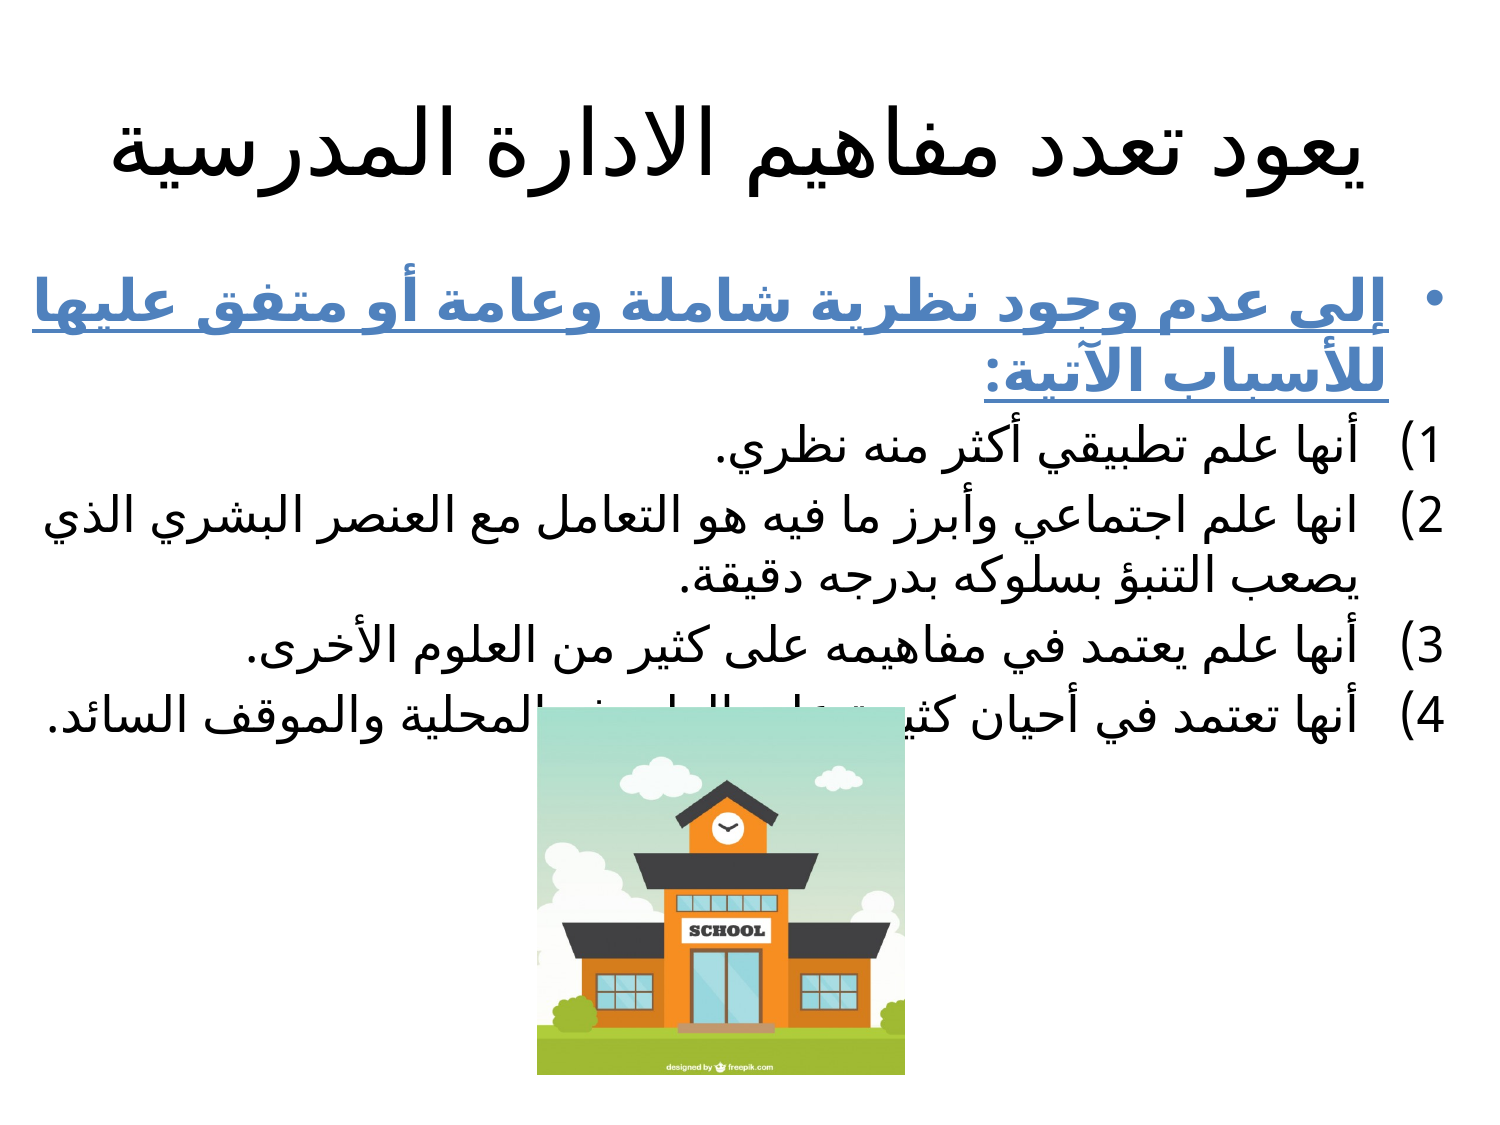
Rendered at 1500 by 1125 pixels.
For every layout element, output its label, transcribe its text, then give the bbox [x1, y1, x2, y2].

title يعود تعدد مفاهيم الادارة المدرسية [75, 45, 1425, 233]
picture [537, 707, 906, 1076]
list إلى عدم وجود نظرية شاملة وعامة أو متفق عليها للأسباب الآتية: أنها علم تطبيقي أكثر منه نظري. انها علم اجتماعي وأبرز ما فيه هو التعامل مع العنصر البشري الذي يصعب التنبؤ بسلوكه بدرجه دقيقة. أنها علم يعتمد في مفاهيمه على كثير من العلوم الأخرى. أنها تعتمد في أحيان كثيرة على الظروف المحلية والموقف السائد. [0, 255, 1460, 998]
